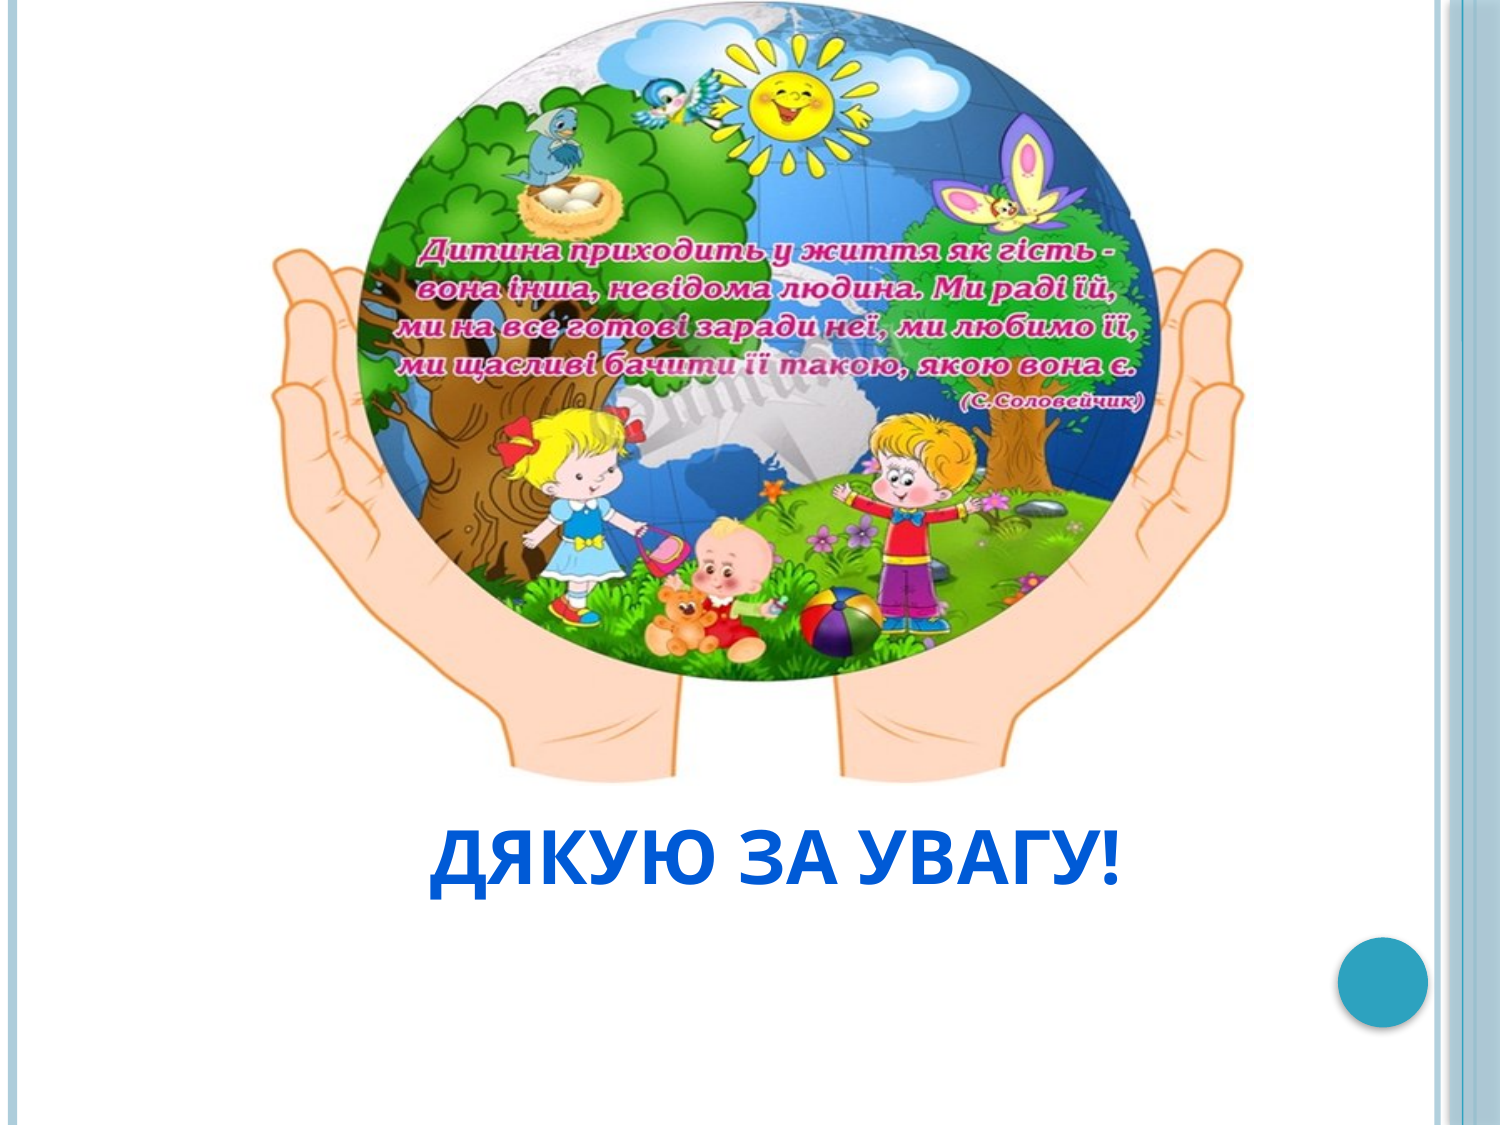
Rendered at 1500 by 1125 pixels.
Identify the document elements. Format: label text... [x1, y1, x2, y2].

picture [245, 0, 1255, 786]
text_box Дякую за увагу! [226, 802, 1328, 908]
